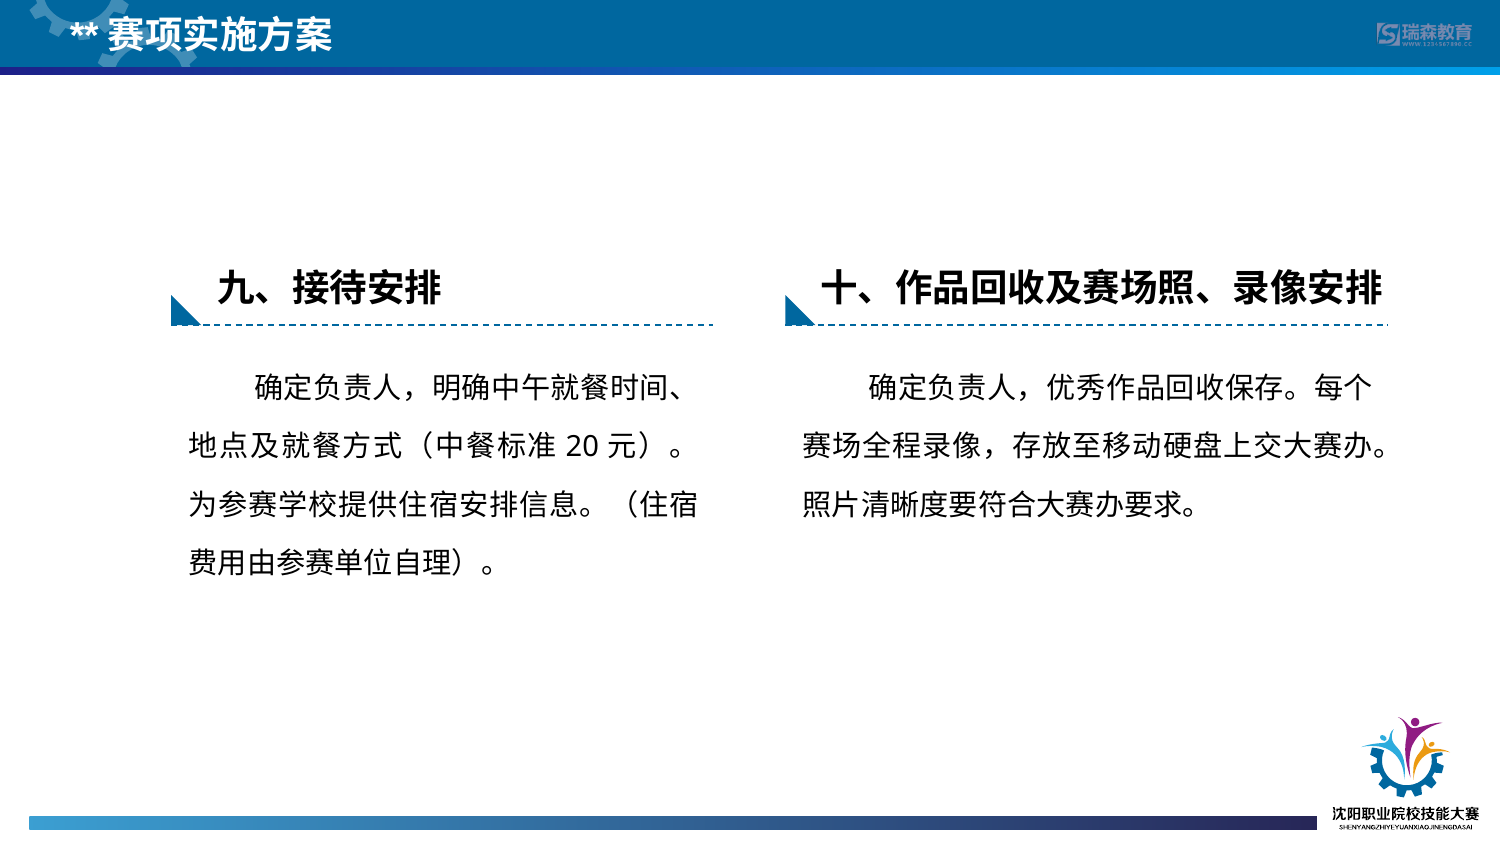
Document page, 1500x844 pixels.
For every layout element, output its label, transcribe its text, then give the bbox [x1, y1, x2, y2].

text_box [783, 293, 818, 328]
text_box 确定负责人，优秀作品回收保存。每个赛场全程录像，存放至移动硬盘上交大赛办。照片清晰度要符合大赛办要求。 [787, 338, 1388, 529]
text_box **赛项实施方案 [54, 3, 348, 64]
text_box 九、接待安排 [202, 256, 458, 317]
text_box 十、作品回收及赛场照、录像安排 [805, 256, 1398, 317]
text_box [169, 293, 203, 327]
text_box 确定负责人，明确中午就餐时间、地点及就餐方式（中餐标准20元）。为参赛学校提供住宿安排信息。（住宿费用由参赛单位自理）。 [173, 338, 714, 587]
